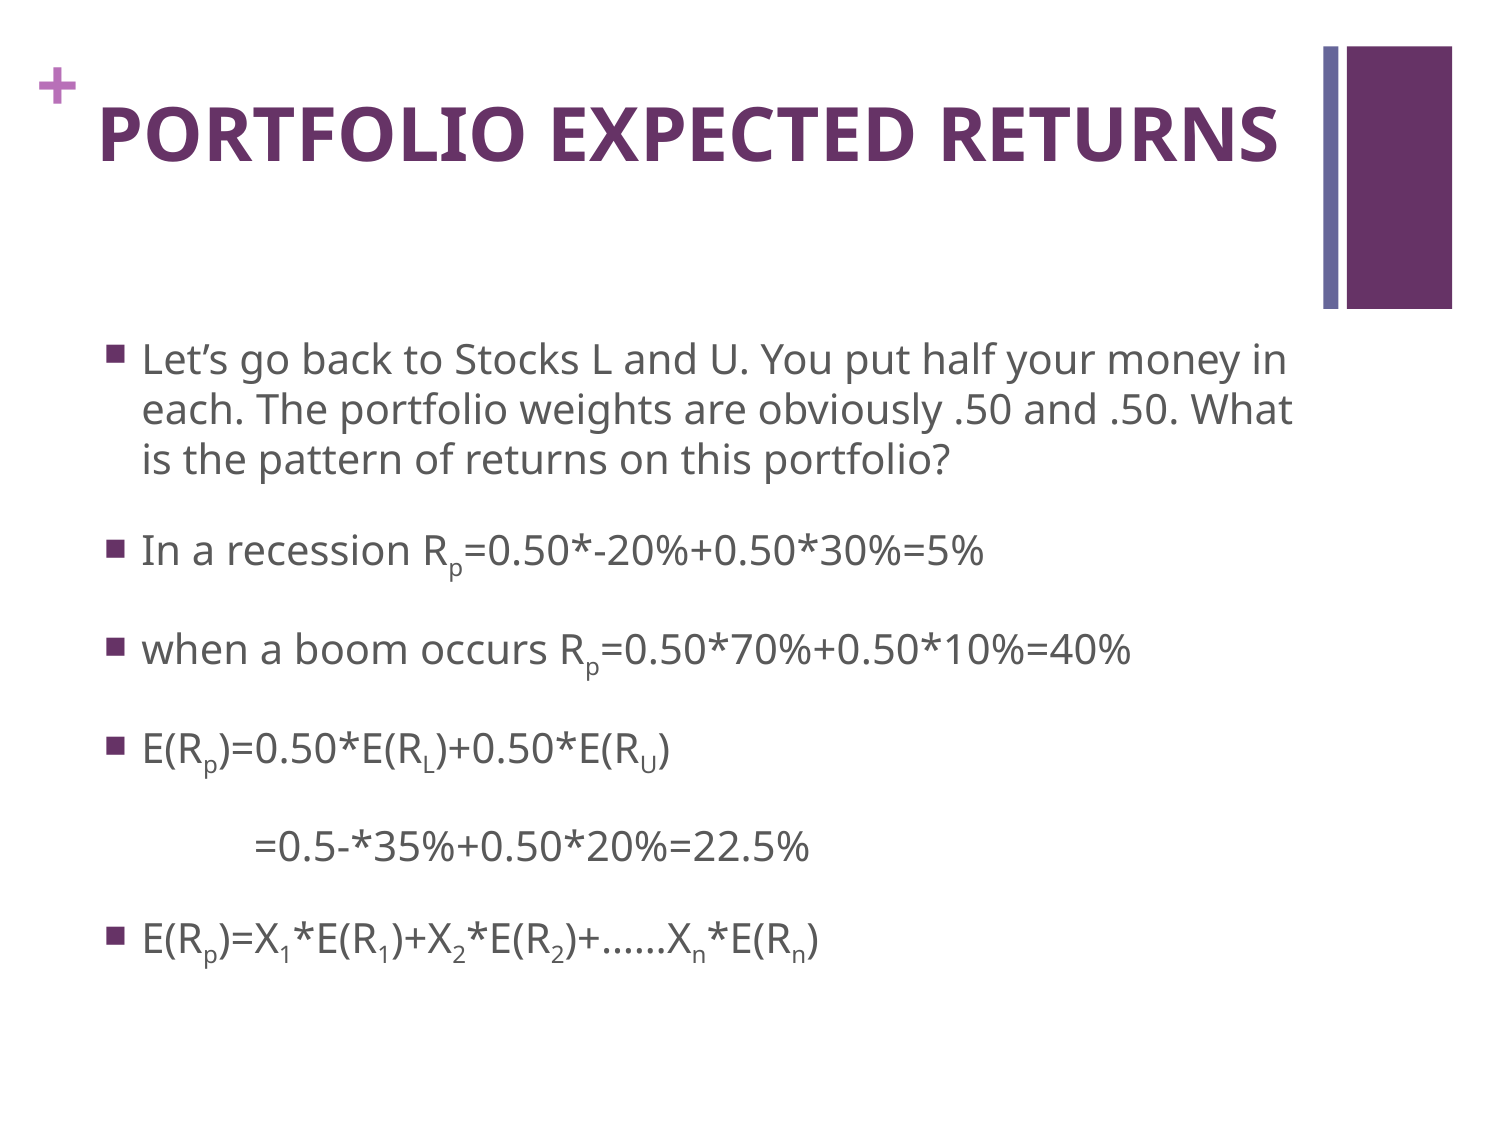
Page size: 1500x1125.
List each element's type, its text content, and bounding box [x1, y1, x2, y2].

title PORTFOLIO EXPECTED RETURNS [81, 79, 1322, 263]
list Let’s go back to Stocks L and U. You put half your money in each. The portfolio weights are obviously .50 and .50. What is the pattern of returns on this portfolio? In a recession Rp=0.50*-20%+0.50*30%=5% when a boom occurs Rp=0.50*70%+0.50*10%=40% E(Rp)=0.50*E(RL)+0.50*E(RU) =0.5-*35%+0.50*20%=22.5% E(Rp)=X1*E(R1)+X2*E(R2)+……Xn*E(Rn) [88, 324, 1329, 1005]
